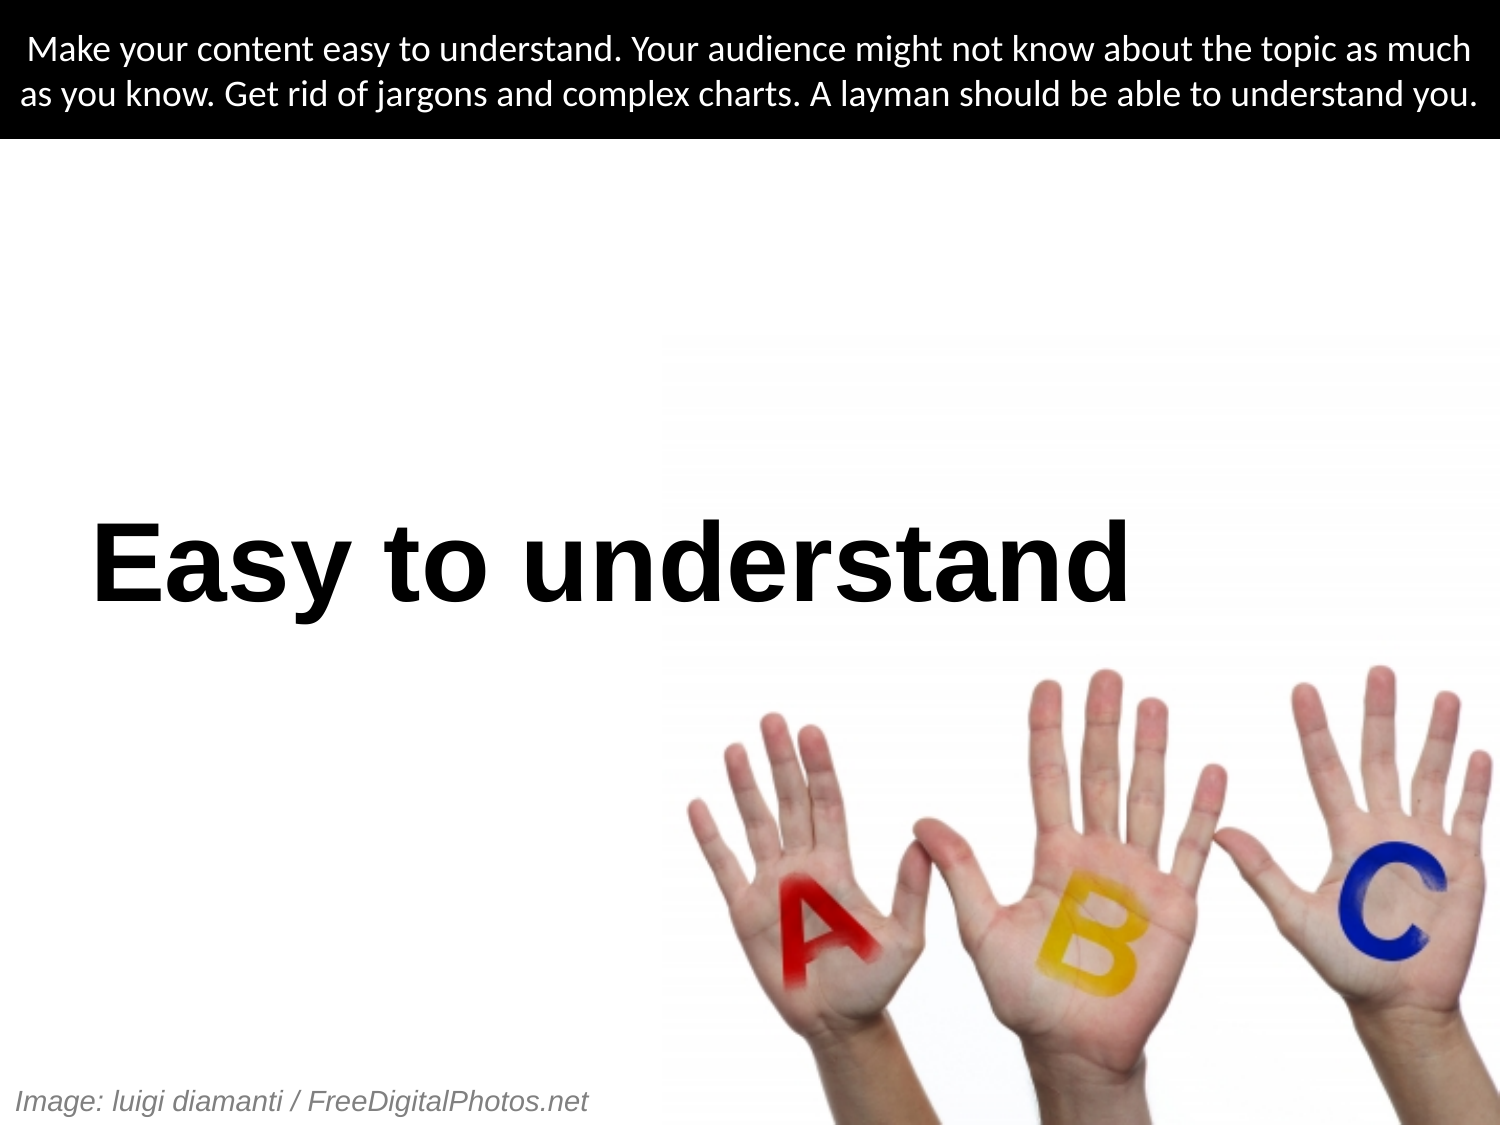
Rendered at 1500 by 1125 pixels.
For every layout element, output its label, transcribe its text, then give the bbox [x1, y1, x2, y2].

text_box Make your content easy to understand. Your audience might not know about the topic as much as you know. Get rid of jargons and complex charts. A layman should be able to understand you. [0, 0, 1500, 139]
picture [662, 335, 1500, 1125]
text_box Image: luigi diamanti / FreeDigitalPhotos.net [0, 1074, 657, 1125]
title Easy to understand [75, 387, 657, 725]
